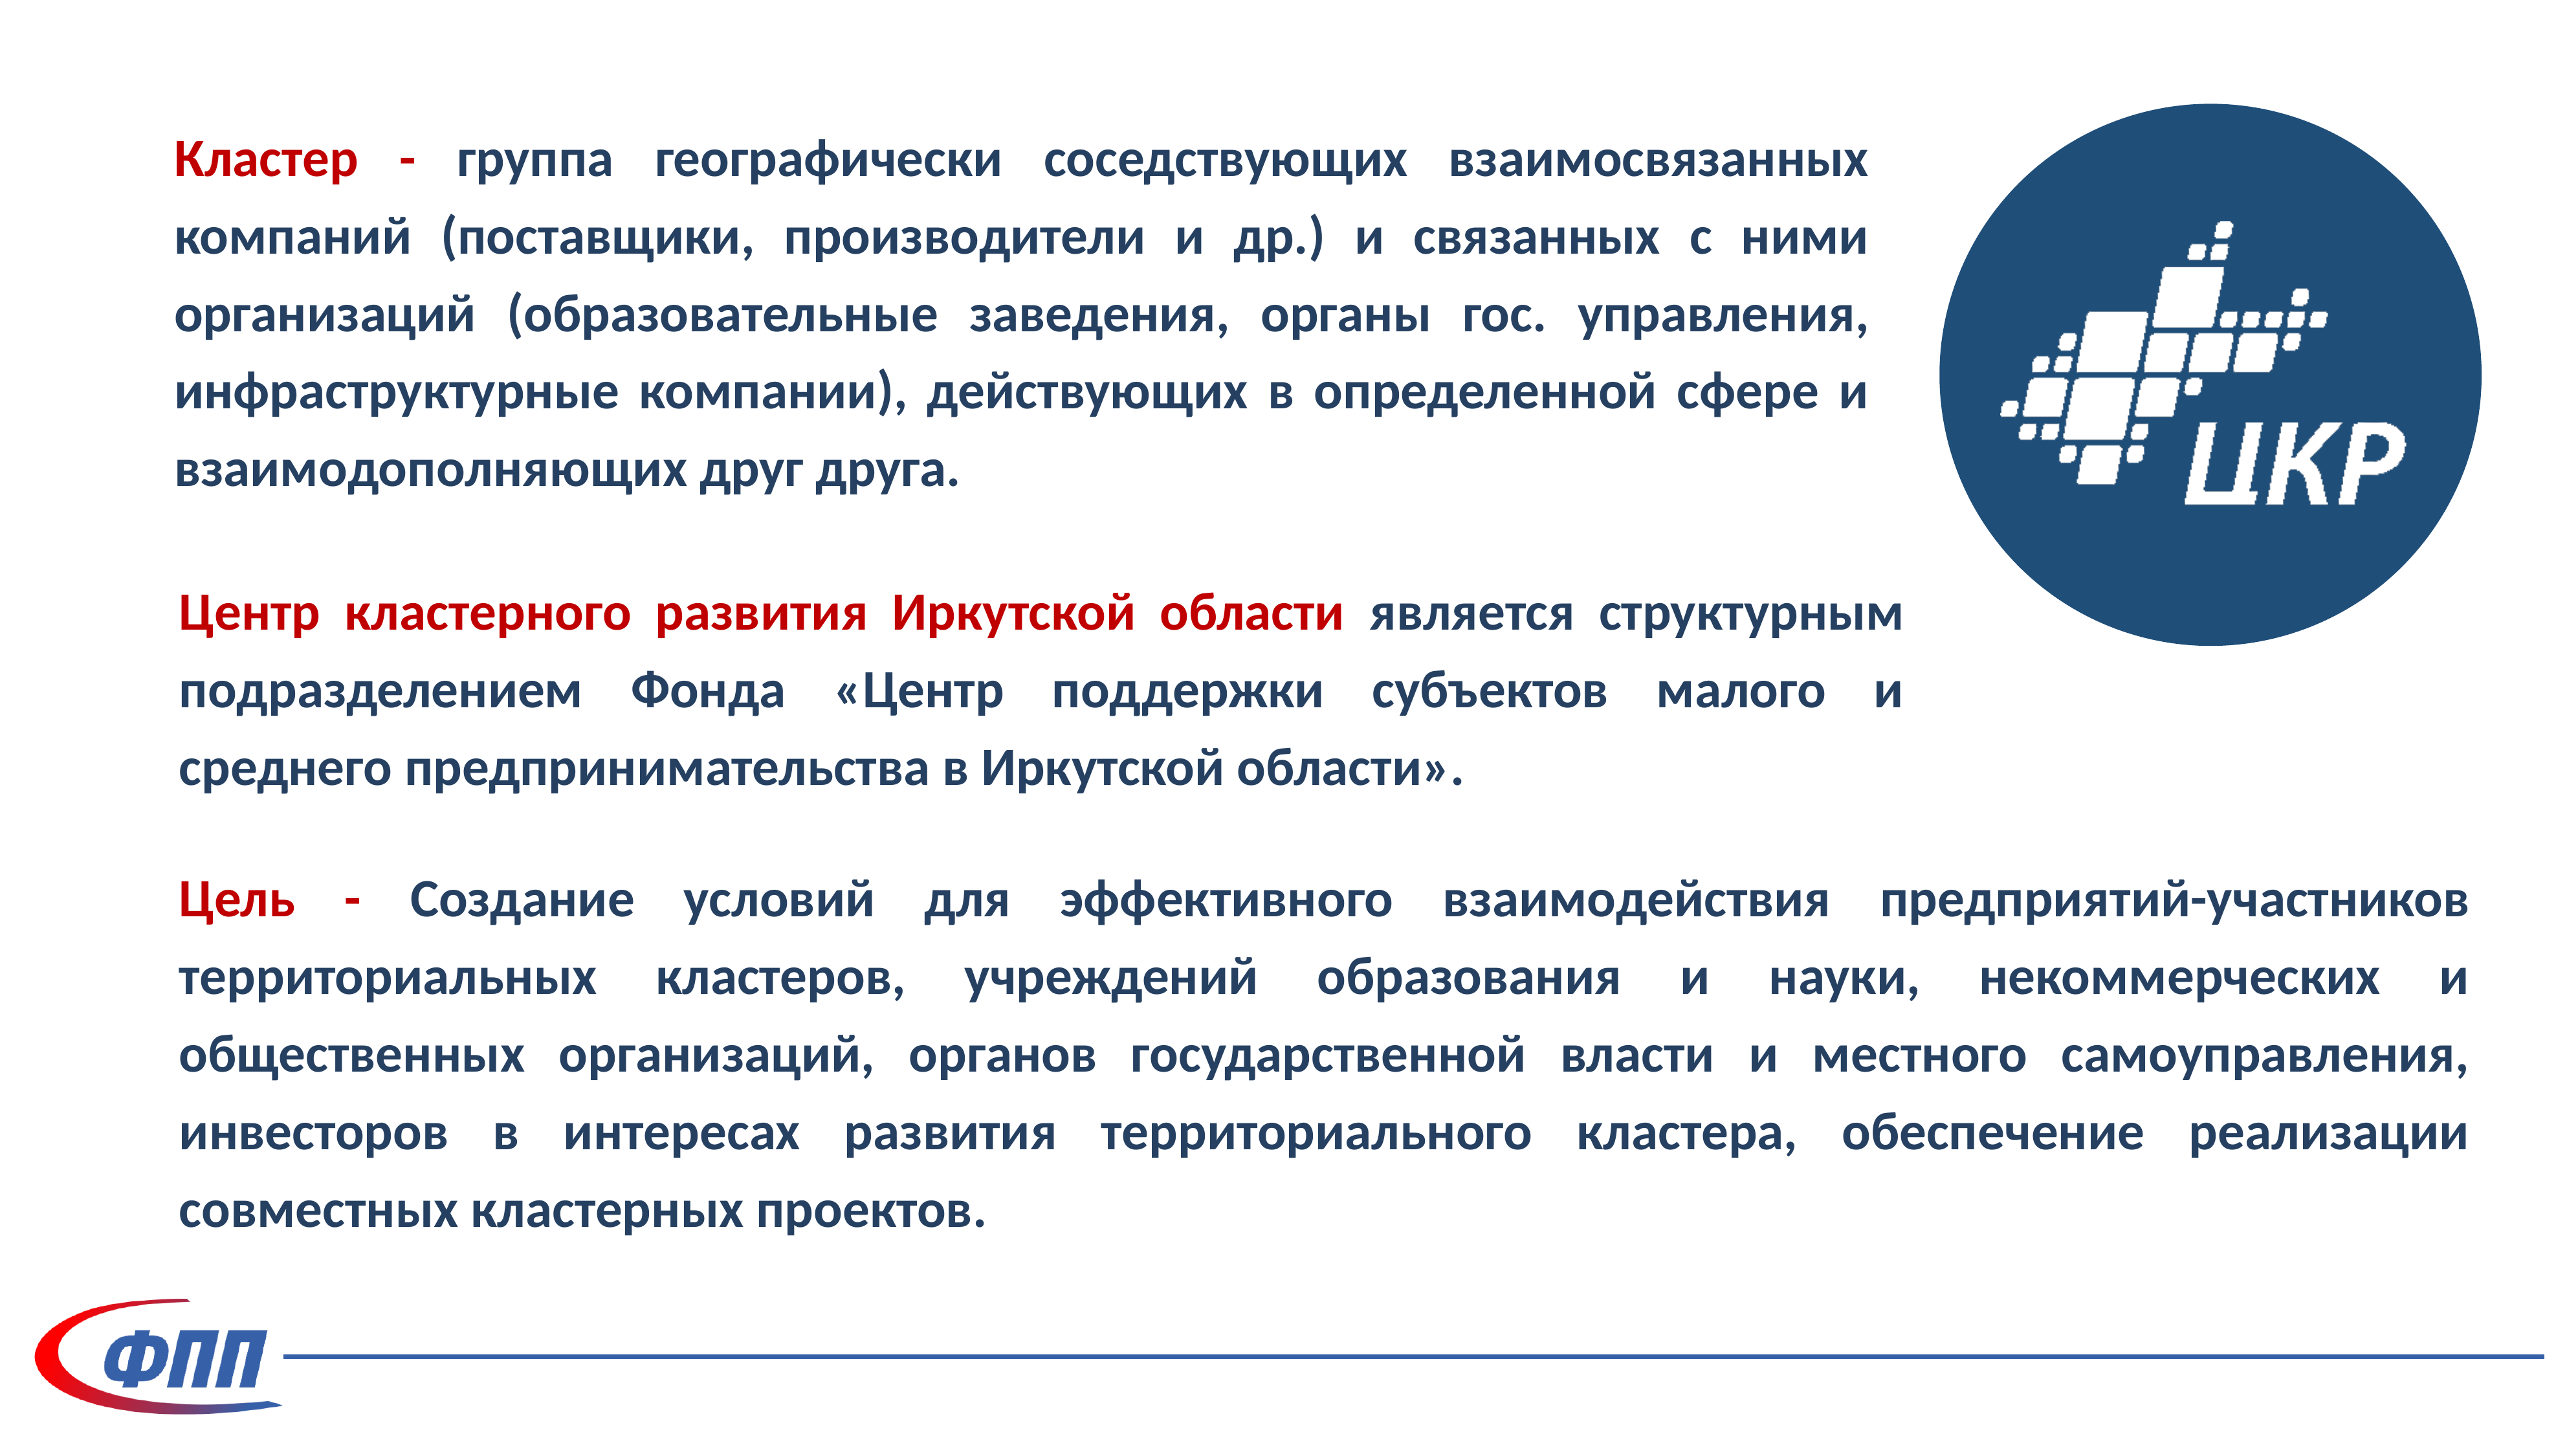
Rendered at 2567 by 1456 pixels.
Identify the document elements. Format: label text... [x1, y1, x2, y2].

picture [34, 1299, 283, 1415]
text_box Кластер - группа географически соседствующих взаимосвязанных компаний (поставщики, производители и др.) и связанных с ними организаций (образовательные заведения, органы гос. управления, инфраструктурные компании), действующих в определенной сфере и взаимодополняющих друг друга. [164, 104, 1880, 502]
text_box [1939, 104, 2482, 646]
text_box Центр кластерного развития Иркутской области является структурным подразделением Фонда «Центр поддержки субъектов малого и среднего предпринимательства в Иркутской области». [170, 558, 1915, 801]
picture [2000, 221, 2421, 512]
text_box Цель - Создание условий для эффективного взаимодействия предприятий-участников территориальных кластеров, учреждений образования и науки, некоммерческих и общественных организаций, органов государственной власти и местного самоуправления, инвесторов в интересах развития территориального кластера, обеспечение реализации совместных кластерных проектов. [170, 844, 2482, 1242]
